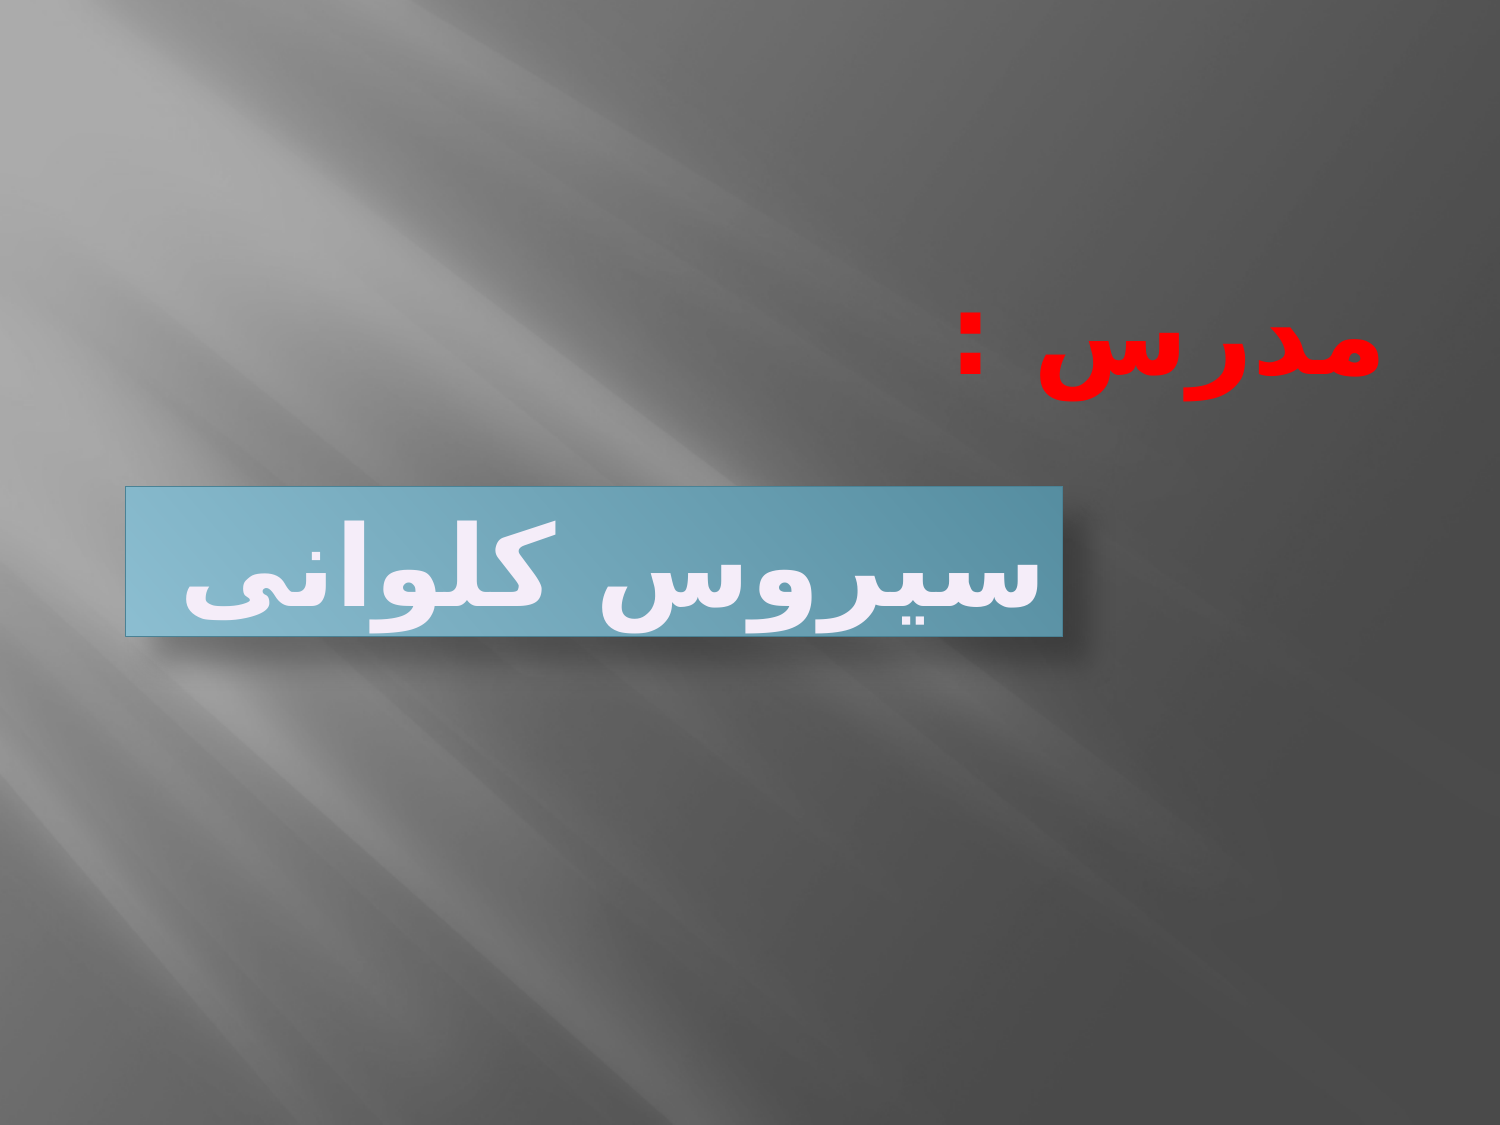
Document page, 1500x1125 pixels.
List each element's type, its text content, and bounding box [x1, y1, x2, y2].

text_box سیروس کلوانی [125, 486, 1063, 637]
list مدرس : [75, 262, 1425, 1035]
